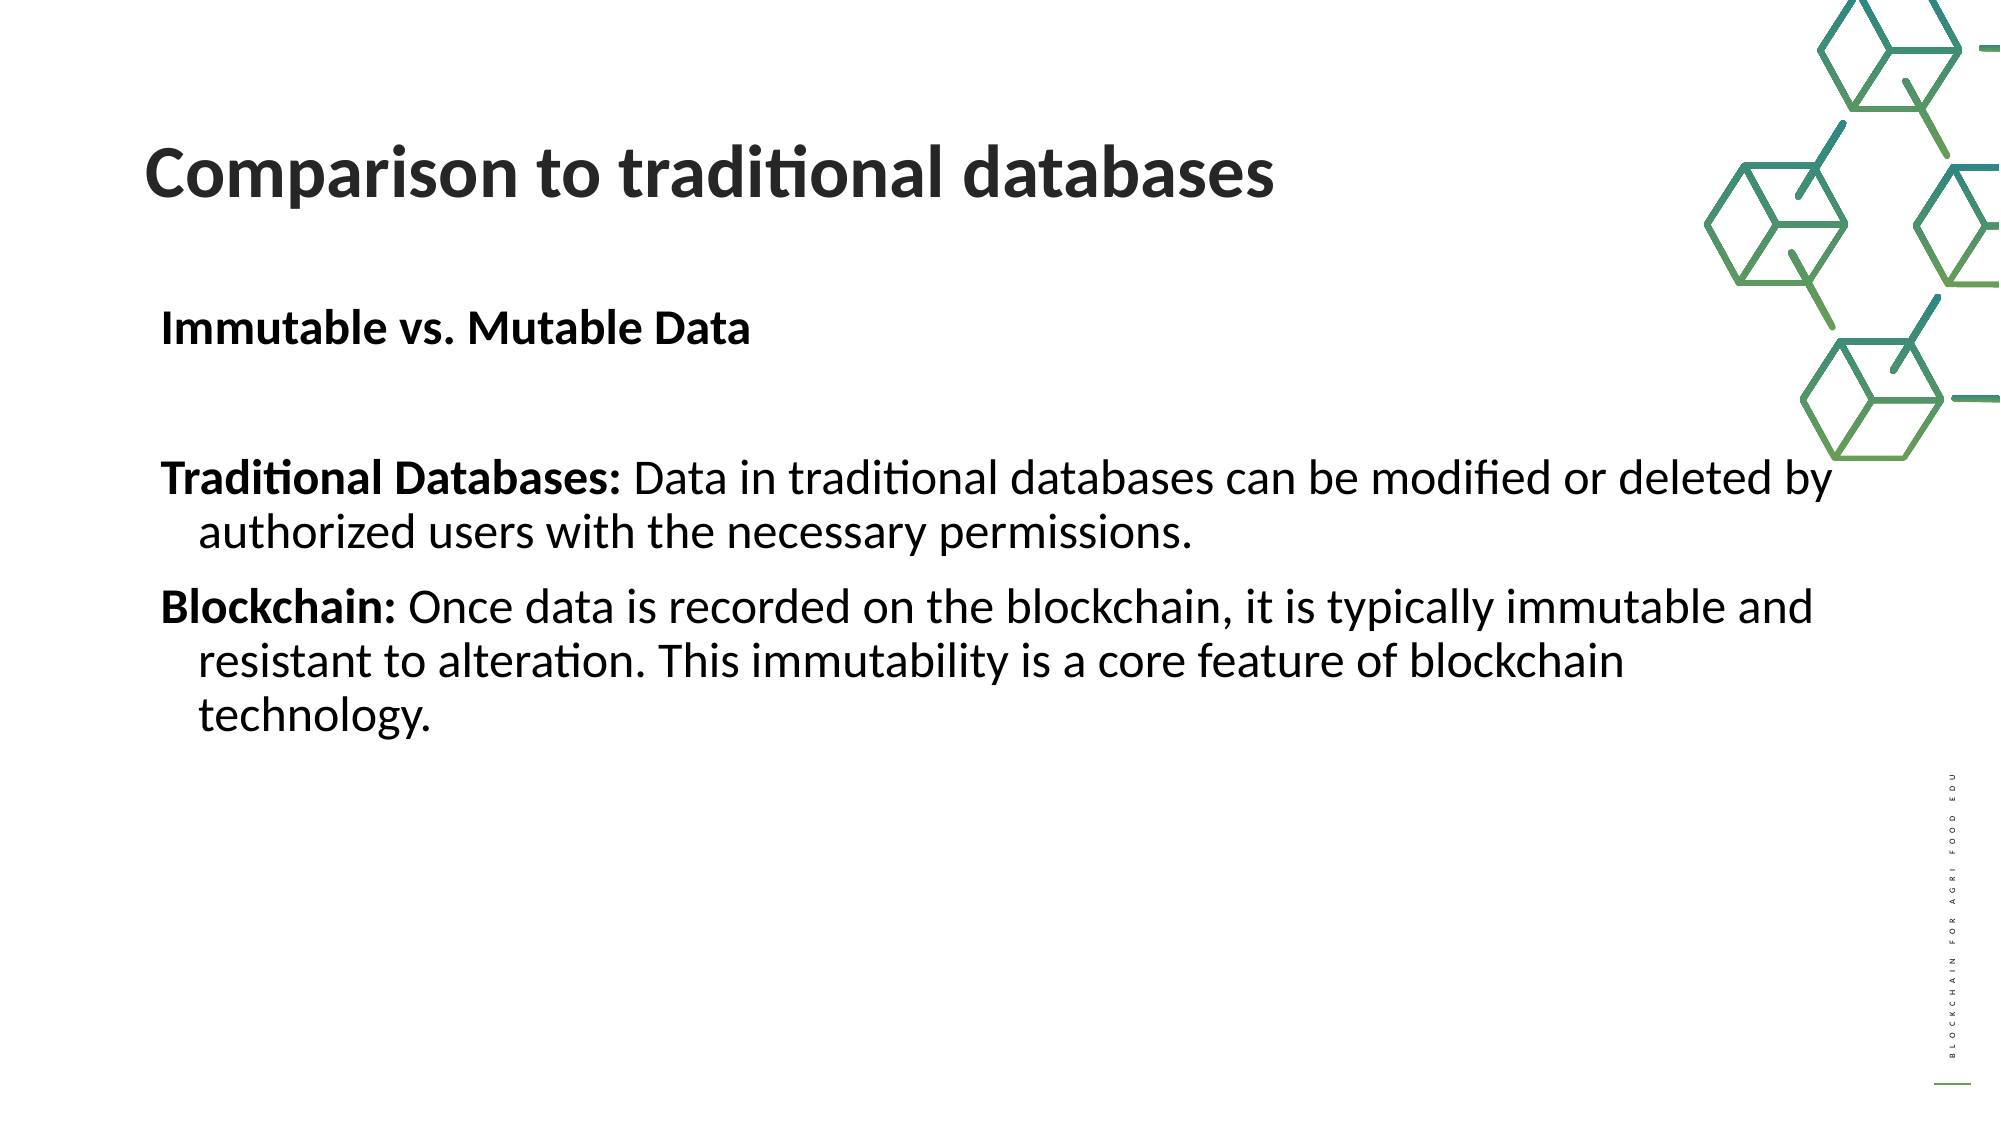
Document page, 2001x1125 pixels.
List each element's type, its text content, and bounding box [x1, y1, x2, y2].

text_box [1704, 0, 2000, 461]
list Comparison to traditional databases [130, 124, 1704, 337]
list Immutable vs. Mutable Data Traditional Databases: Data in traditional databases can be modified or deleted by authorized users with the necessary permissions. Blockchain: Once data is recorded on the blockchain, it is typically immutable and resistant to alteration. This immutability is a core feature of blockchain technology. [145, 337, 1884, 1064]
